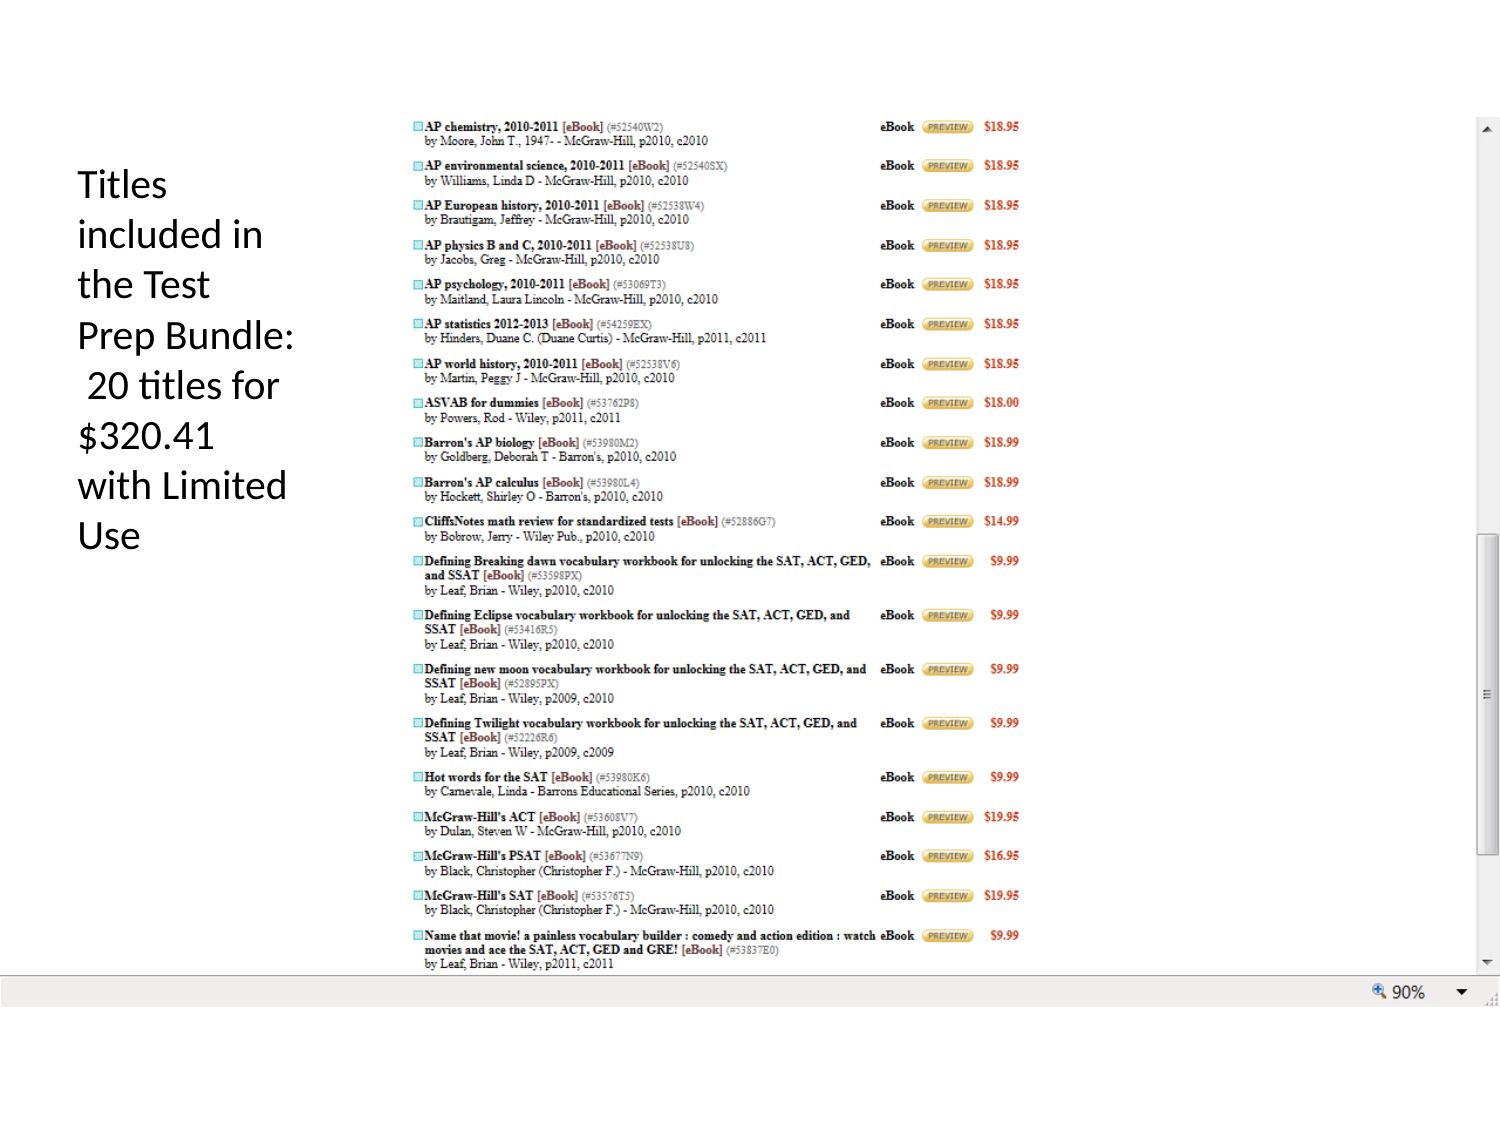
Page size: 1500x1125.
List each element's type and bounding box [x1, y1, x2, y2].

picture [0, 117, 1500, 1008]
